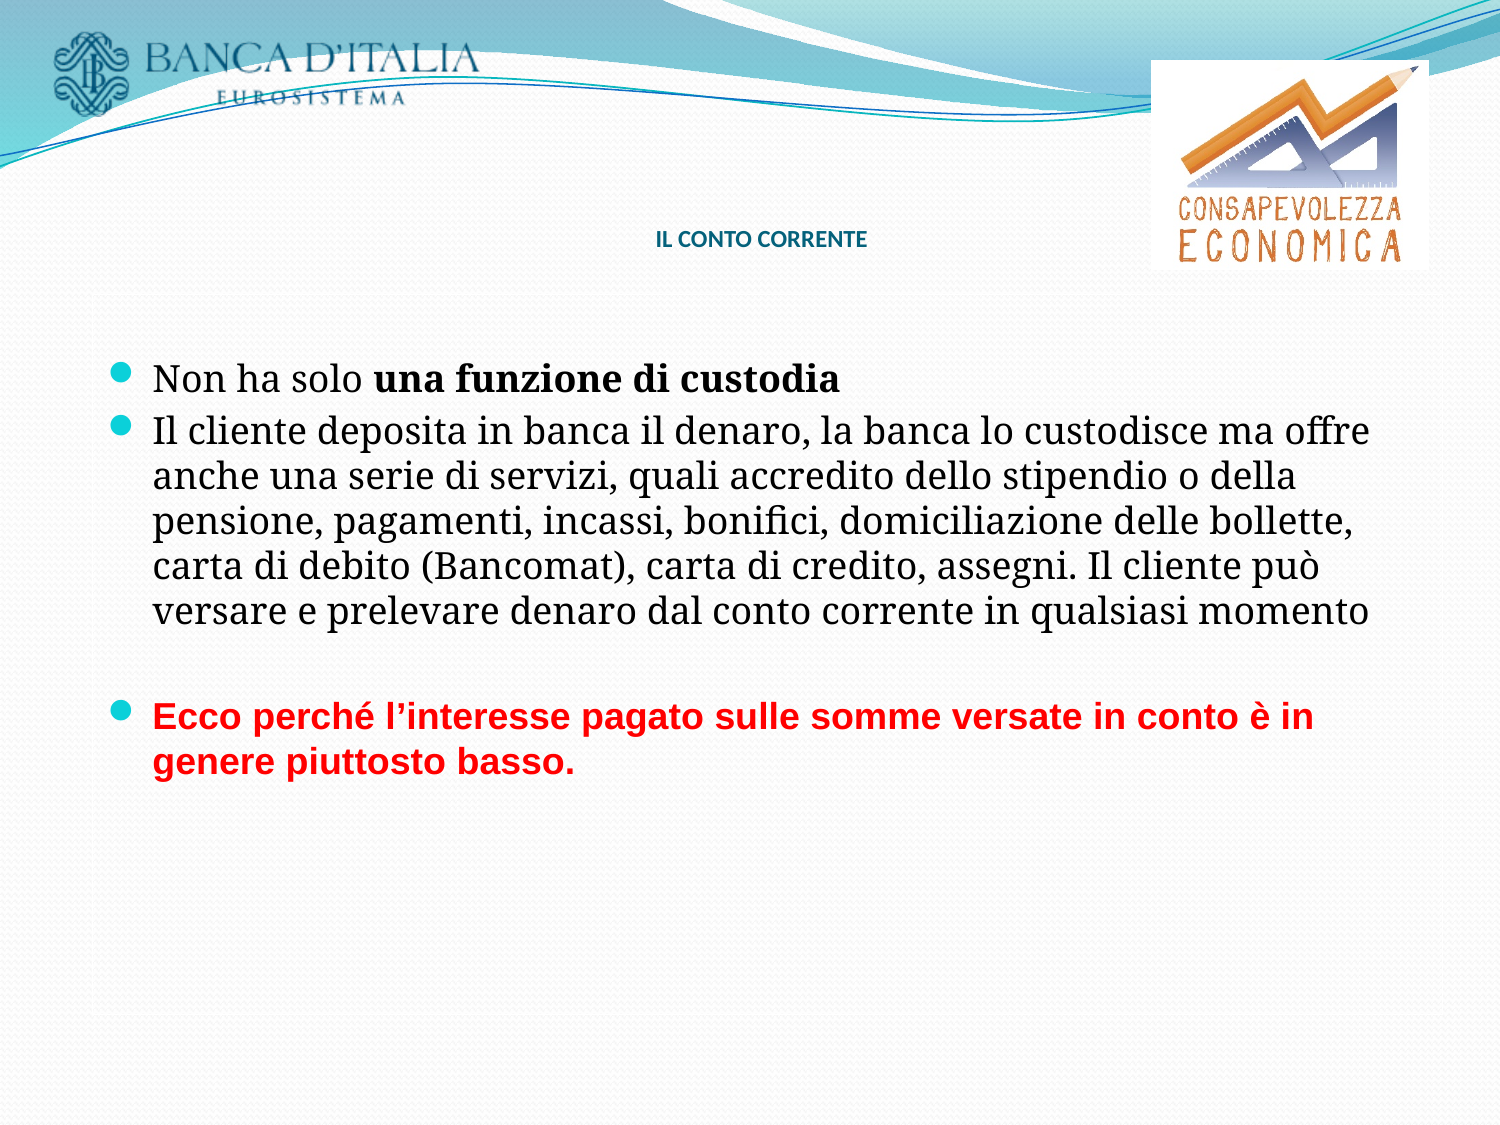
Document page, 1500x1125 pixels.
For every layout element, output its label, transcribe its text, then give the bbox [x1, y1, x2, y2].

title IL CONTO CORRENTE [86, 184, 1144, 253]
list Non ha solo una funzione di custodia Il cliente deposita in banca il denaro, la banca lo custodisce ma offre anche una serie di servizi, quali accredito dello stipendio o della pensione, pagamenti, incassi, bonifici, domiciliazione delle bollette, carta di debito (Bancomat), carta di credito, assegni. Il cliente può versare e prelevare denaro dal conto corrente in qualsiasi momento Ecco perché l’interesse pagato sulle somme versate in conto è in genere piuttosto basso. [92, 294, 1443, 1015]
picture [52, 3, 547, 117]
picture [1151, 59, 1429, 270]
